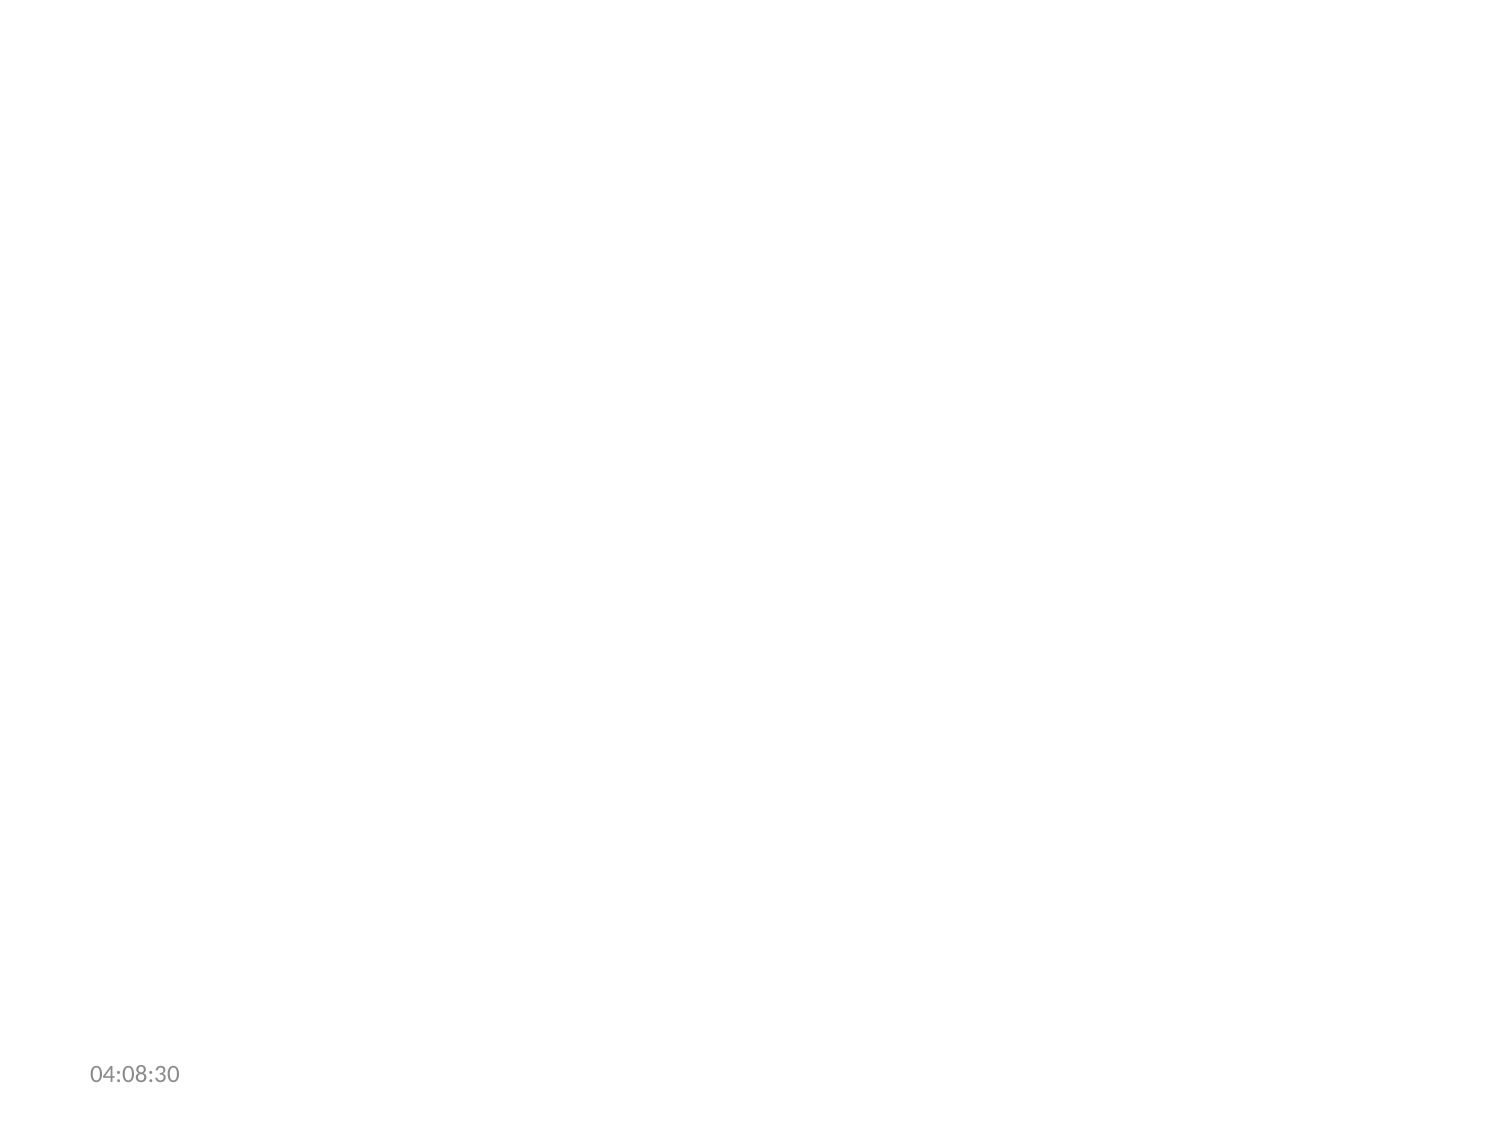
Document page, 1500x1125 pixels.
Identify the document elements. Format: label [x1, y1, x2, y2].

slide_number [75, 1042, 425, 1103]
